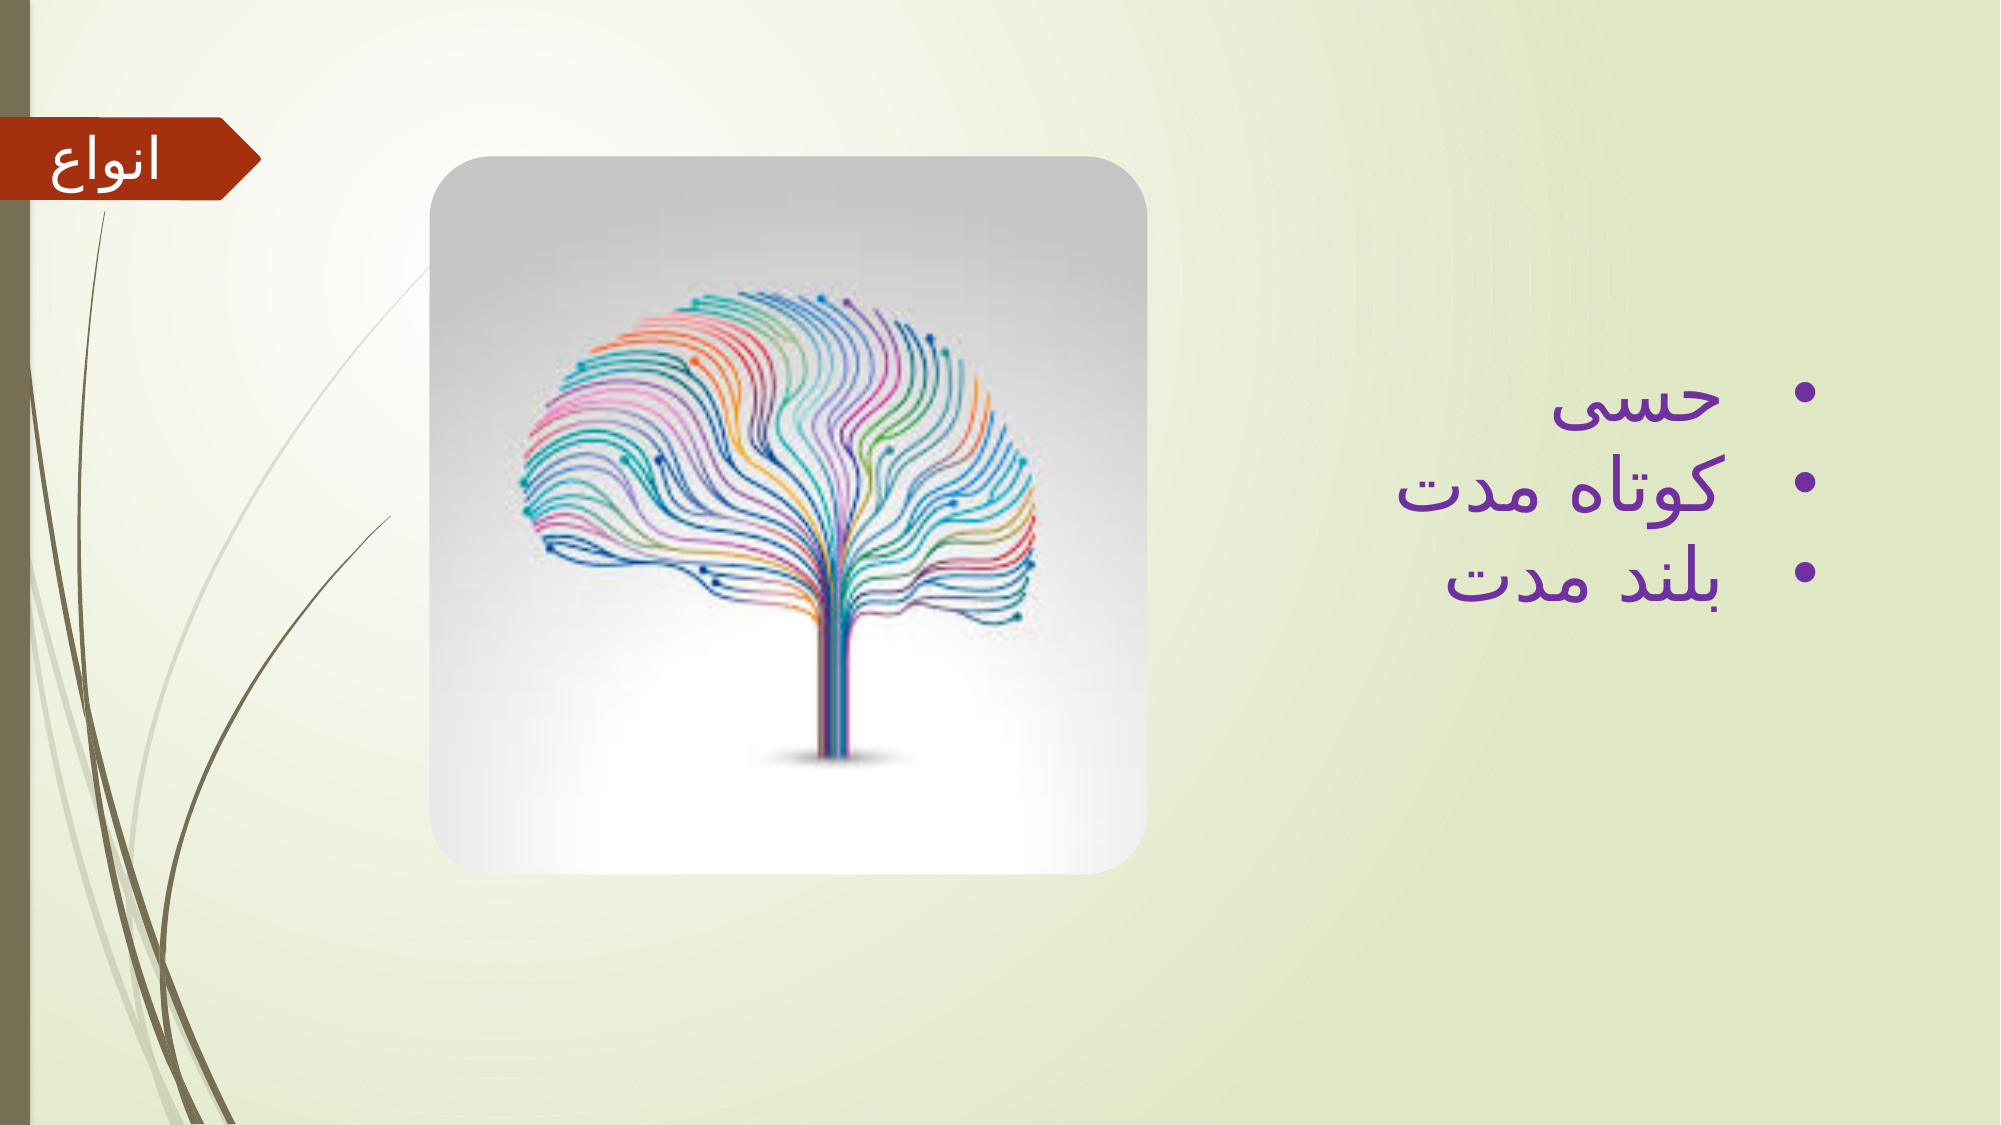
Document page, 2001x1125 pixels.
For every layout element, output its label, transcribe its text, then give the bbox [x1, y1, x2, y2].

text_box حسی کوتاه مدت بلند مدت [1151, 339, 1834, 624]
text_box انواع [34, 113, 178, 199]
picture [429, 156, 1148, 875]
text_box حسی کوتاه مدت بلند مدت [166, 339, 424, 624]
